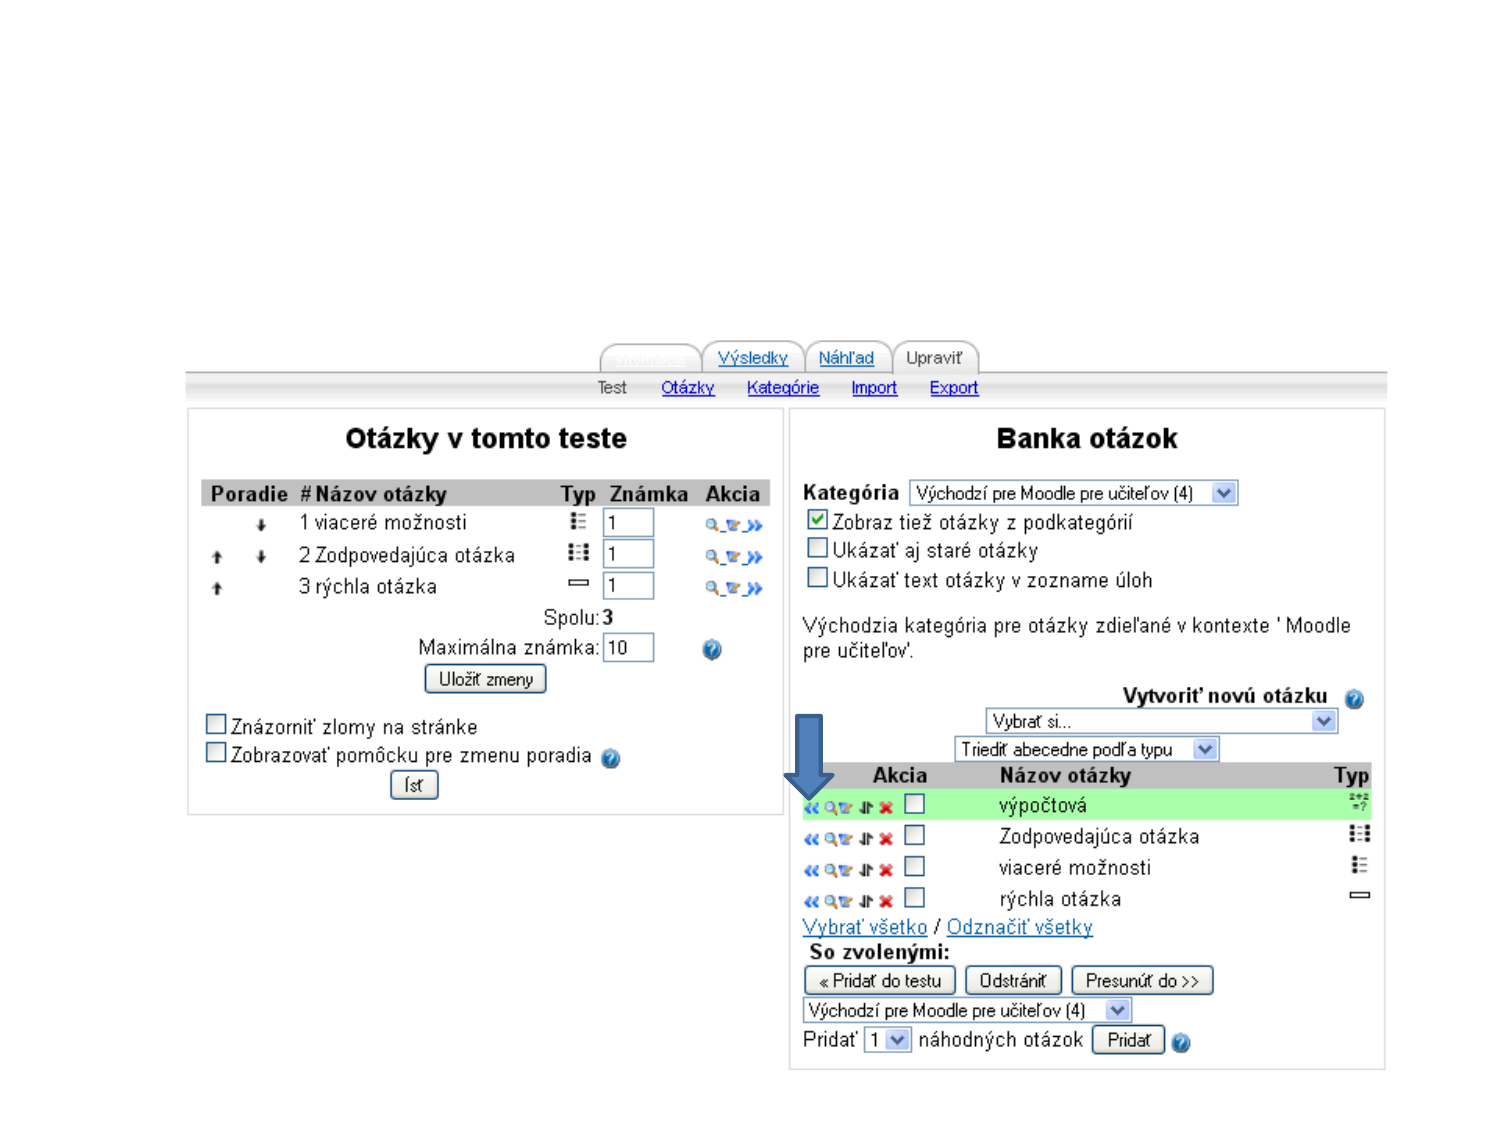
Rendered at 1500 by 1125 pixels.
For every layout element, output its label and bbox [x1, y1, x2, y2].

picture [170, 326, 1389, 1071]
